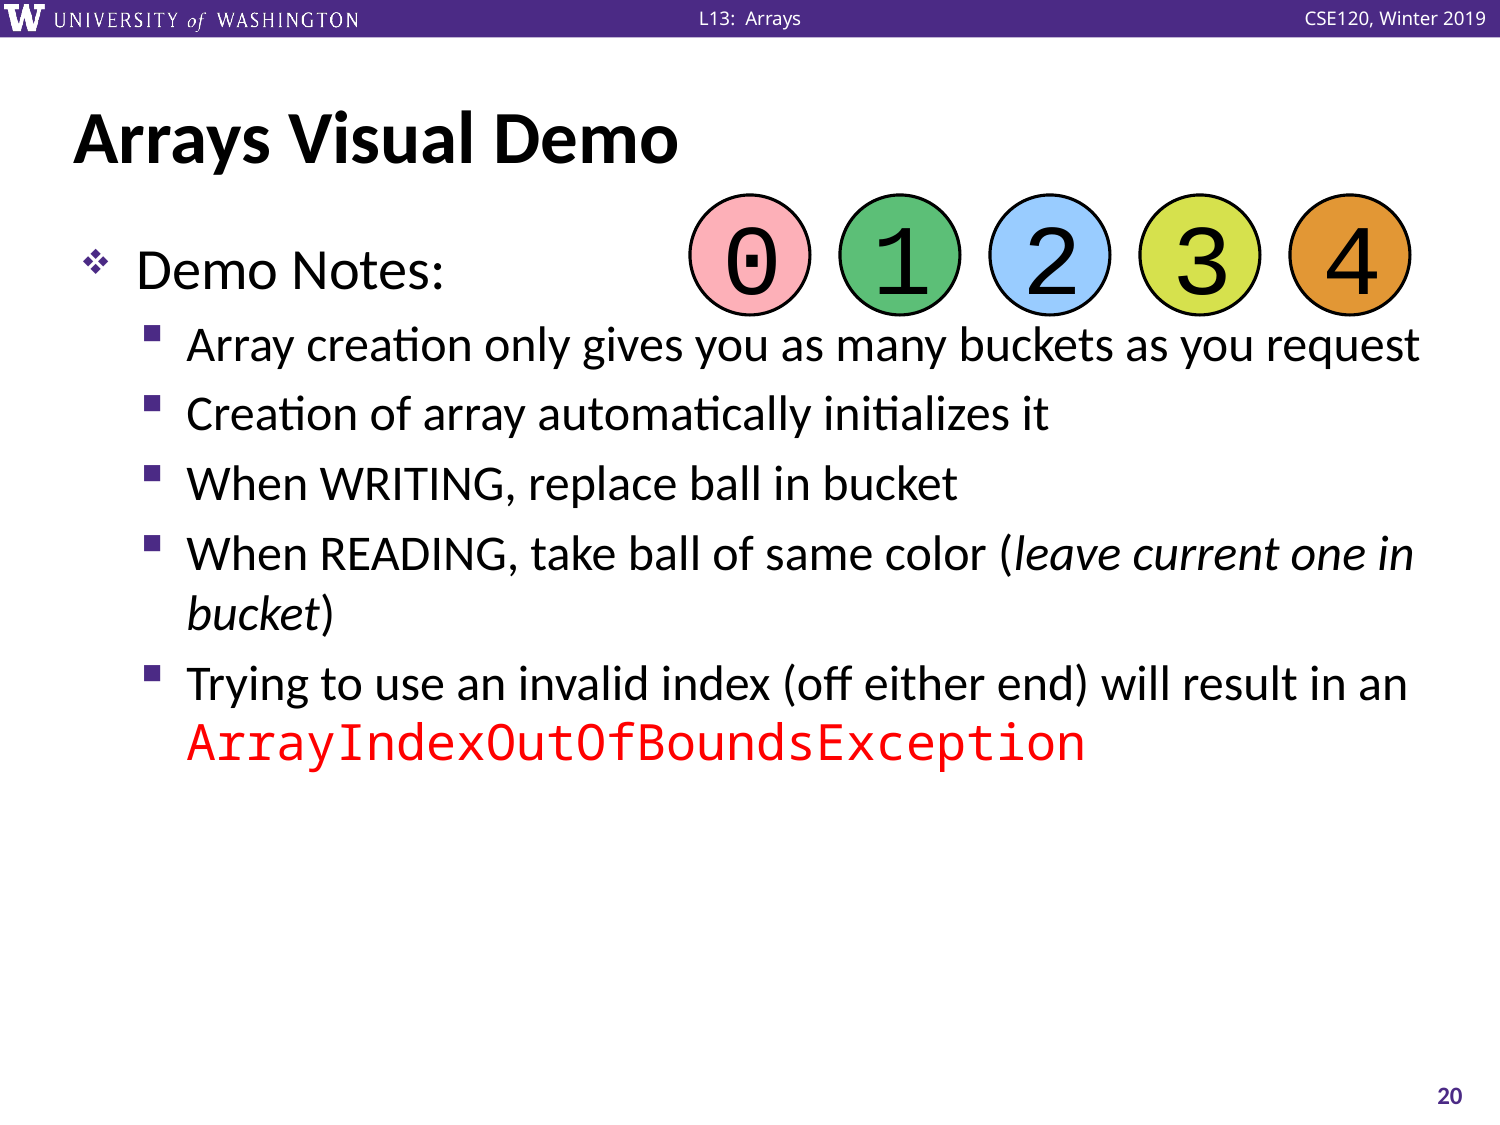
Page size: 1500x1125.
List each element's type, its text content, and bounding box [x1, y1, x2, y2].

picture [4, 4, 358, 32]
title Arrays Visual Demo [58, 71, 1438, 197]
slide_number 20 [1400, 1065, 1500, 1125]
list Demo Notes: Array creation only gives you as many buckets as you request Creation of array automatically initializes it When WRITING, replace ball in bucket When READING, take ball of same color (leave current one in bucket) Trying to use an invalid index (off either end) will result in an ArrayIndexOutOfBoundsException [64, 223, 1438, 1040]
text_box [689, 194, 1411, 316]
